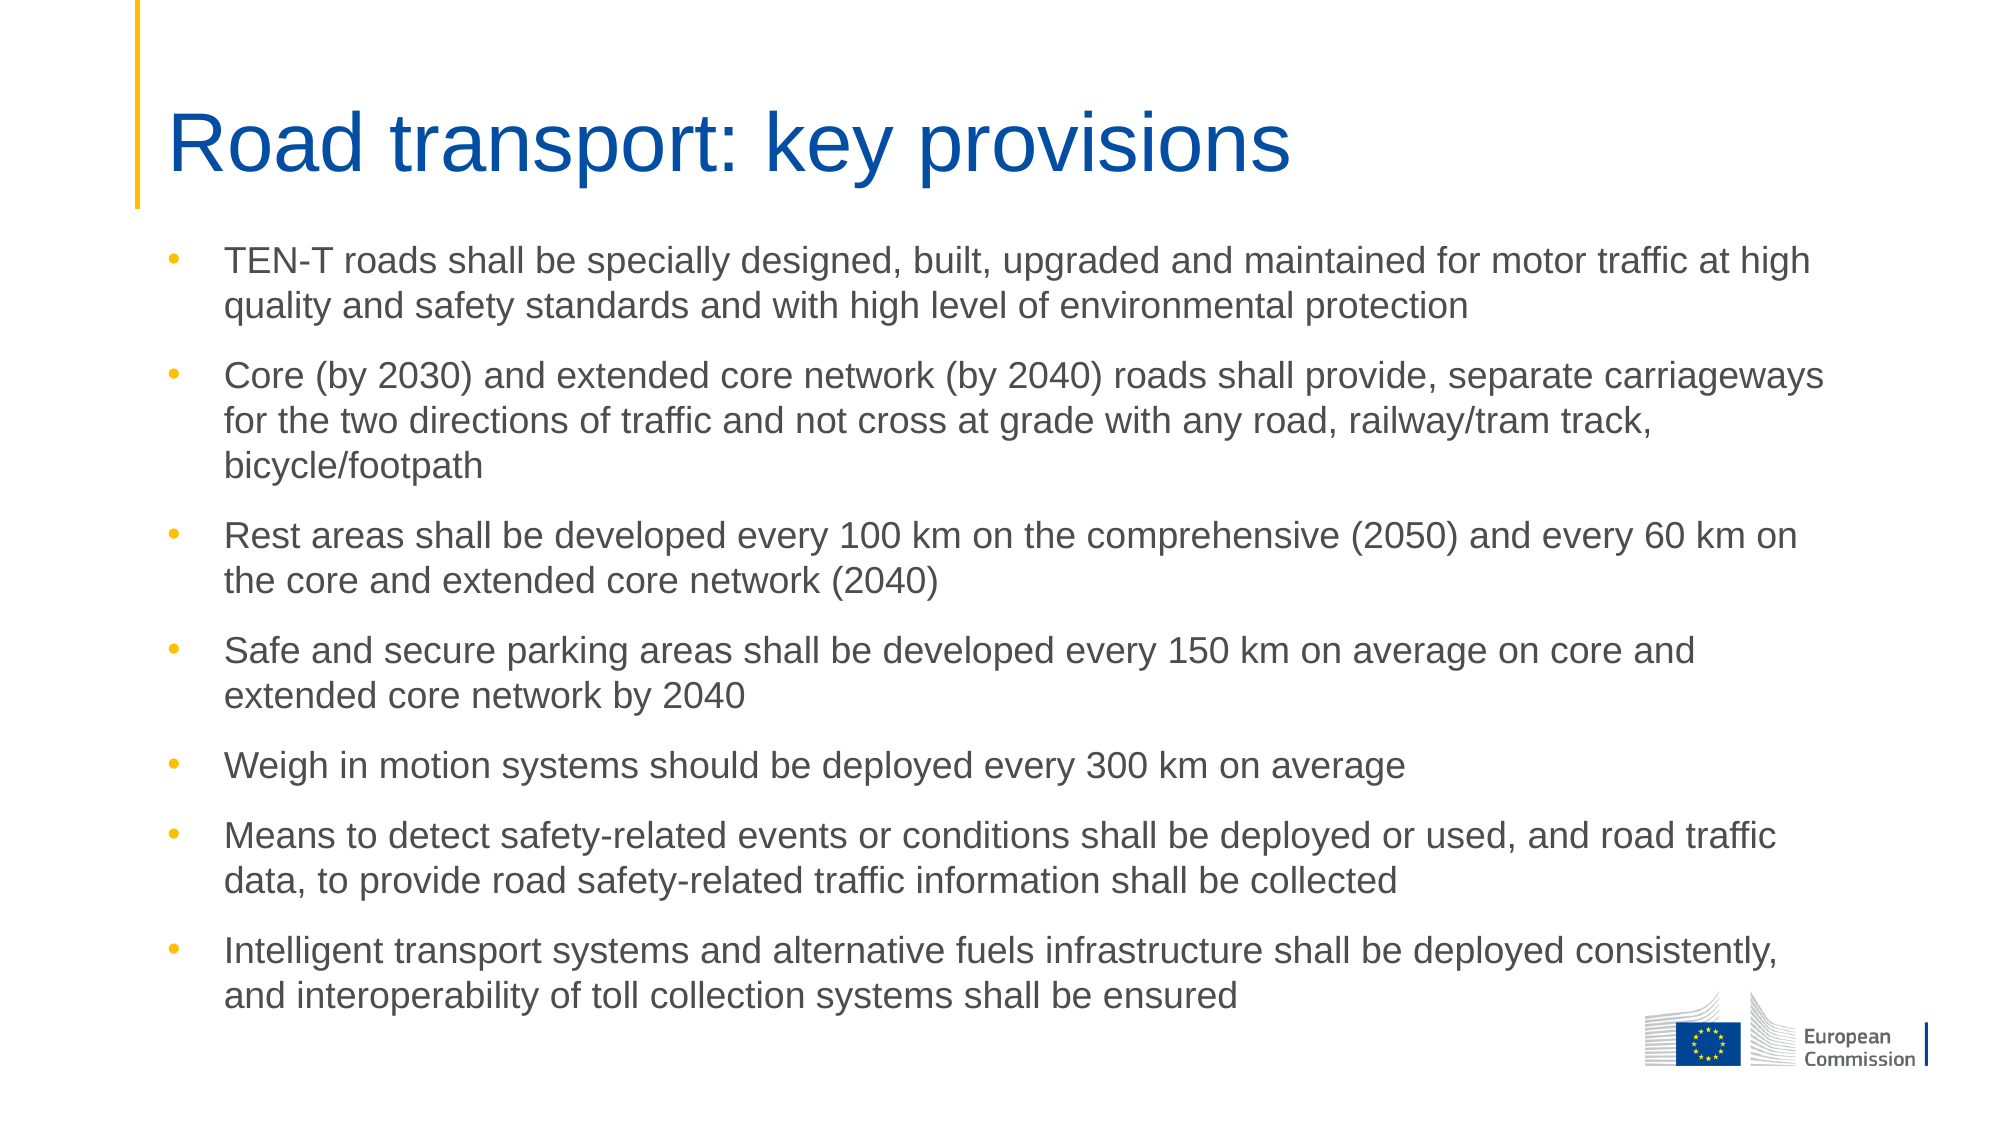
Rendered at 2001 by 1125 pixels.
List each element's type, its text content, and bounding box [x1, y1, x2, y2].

text_box TEN-T roads shall be specially designed, built, upgraded and maintained for motor traffic at high quality and safety standards and with high level of environmental protection Core (by 2030) and extended core network (by 2040) roads shall provide, separate carriageways for the two directions of traffic and not cross at grade with any road, railway/tram track, bicycle/footpath Rest areas shall be developed every 100 km on the comprehensive (2050) and every 60 km on the core and extended core network (2040) Safe and secure parking areas shall be developed every 150 km on average on core and extended core network by 2040 Weigh in motion systems should be deployed every 300 km on average Means to detect safety-related events or conditions shall be deployed or used, and road traffic data, to provide road safety-related traffic information shall be collected Intelligent transport systems and alternative fuels infrastructure shall be deployed consistently, and interoperability of toll collection systems shall be ensured [152, 228, 1848, 1024]
picture [1645, 991, 1928, 1066]
text_box [0, 804, 1553, 1125]
title Road transport: key provisions [152, 116, 1878, 245]
